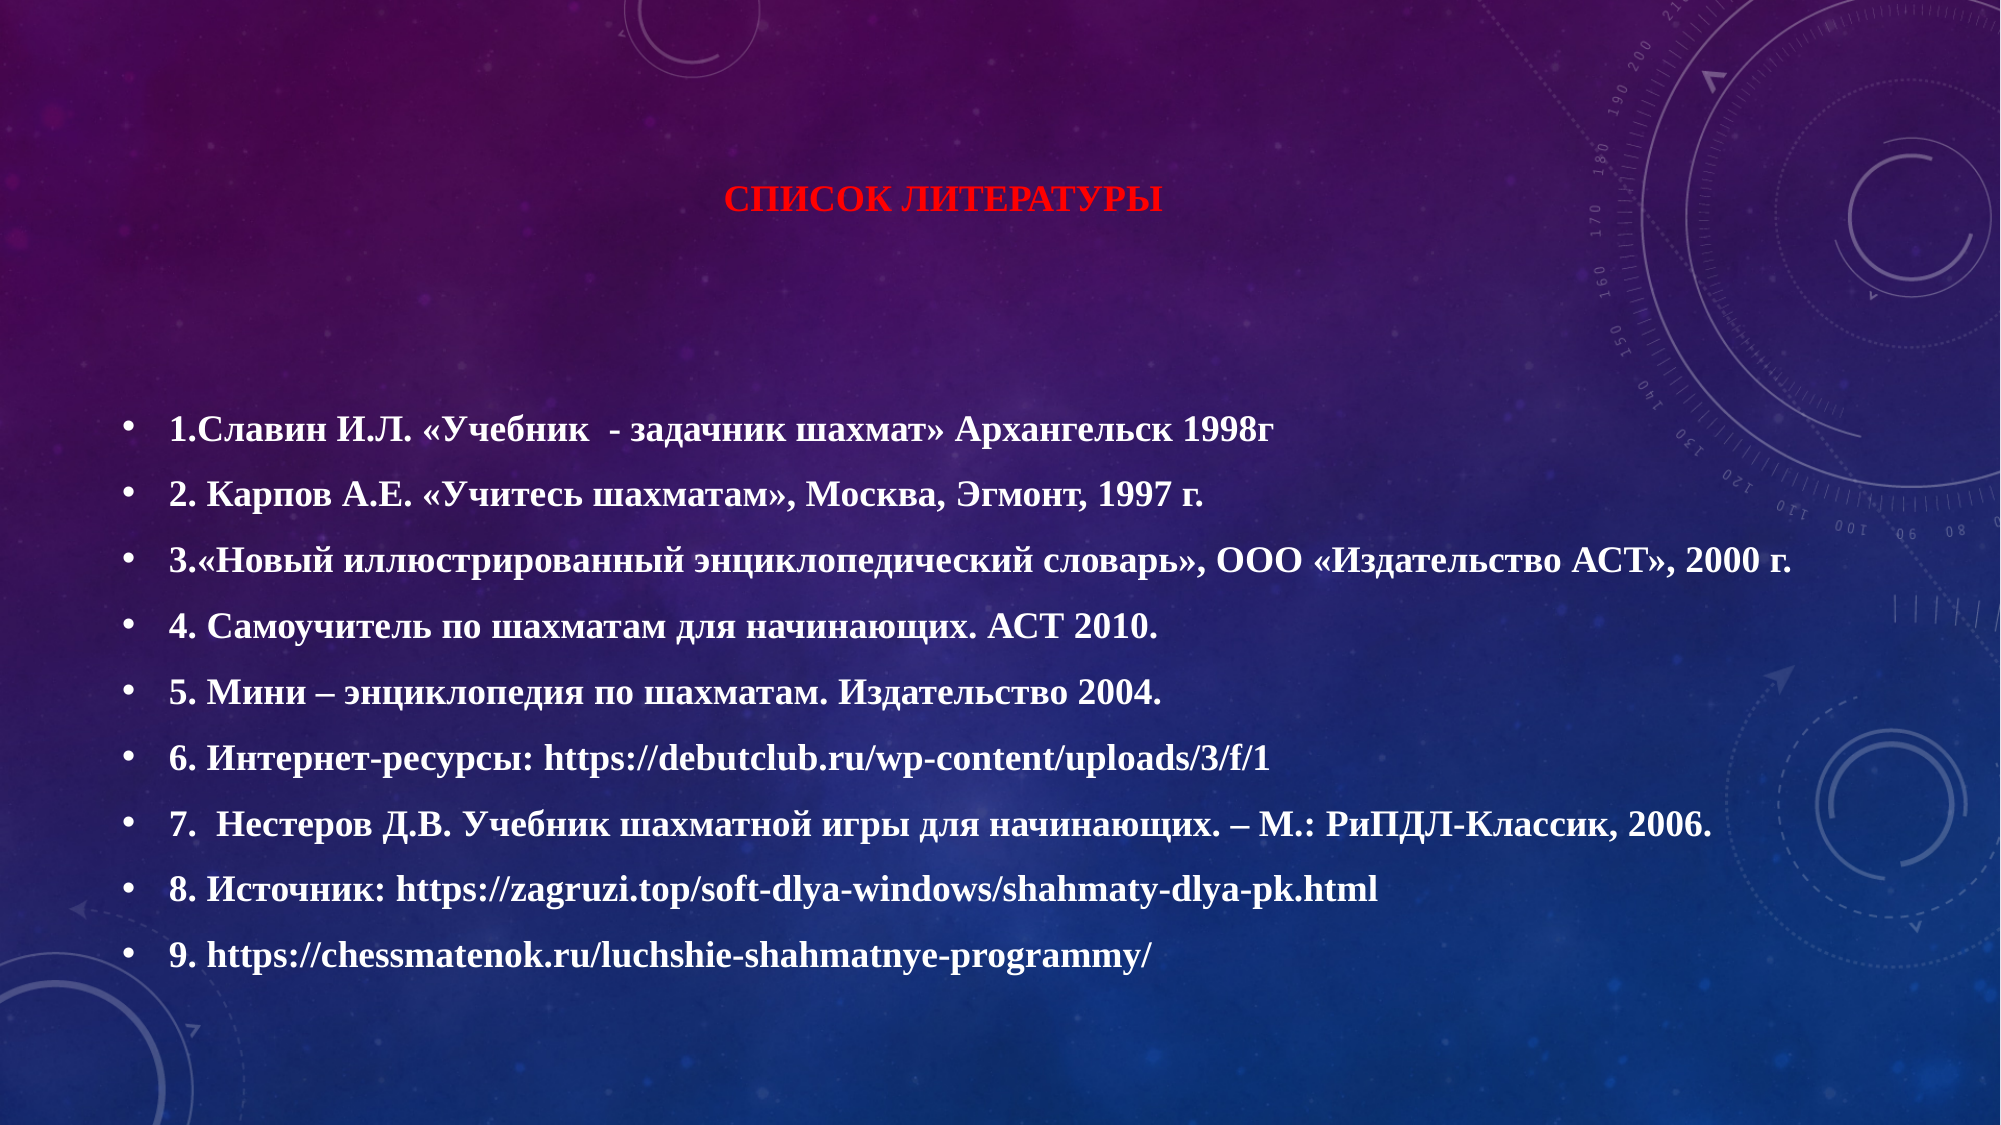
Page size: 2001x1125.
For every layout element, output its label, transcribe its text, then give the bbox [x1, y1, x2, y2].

picture [0, 0, 2001, 1125]
list 1.Славин И.Л. «Учебник - задачник шахмат» Архангельск 1998г 2. Карпов А.Е. «Учитесь шахматам», Москва, Эгмонт, 1997 г. 3.«Новый иллюстрированный энциклопедический словарь», ООО «Издательство АСТ», 2000 г. 4. Самоучитель по шахматам для начинающих. АСТ 2010. 5. Мини – энциклопедия по шахматам. Издательство 2004. 6. Интернет-ресурсы: https://debutclub.ru/wp-content/uploads/3/f/1 7. Нестеров Д.В. Учебник шахматной игры для начинающих. – М.: РиПДЛ-Классик, 2006. 8. Источник: https://zagruzi.top/soft-dlya-windows/shahmaty-dlya-pk.html 9. https://chessmatenok.ru/luchshie-shahmatnye-programmy/ [107, 396, 1886, 995]
title Список литературы [112, 99, 1775, 339]
